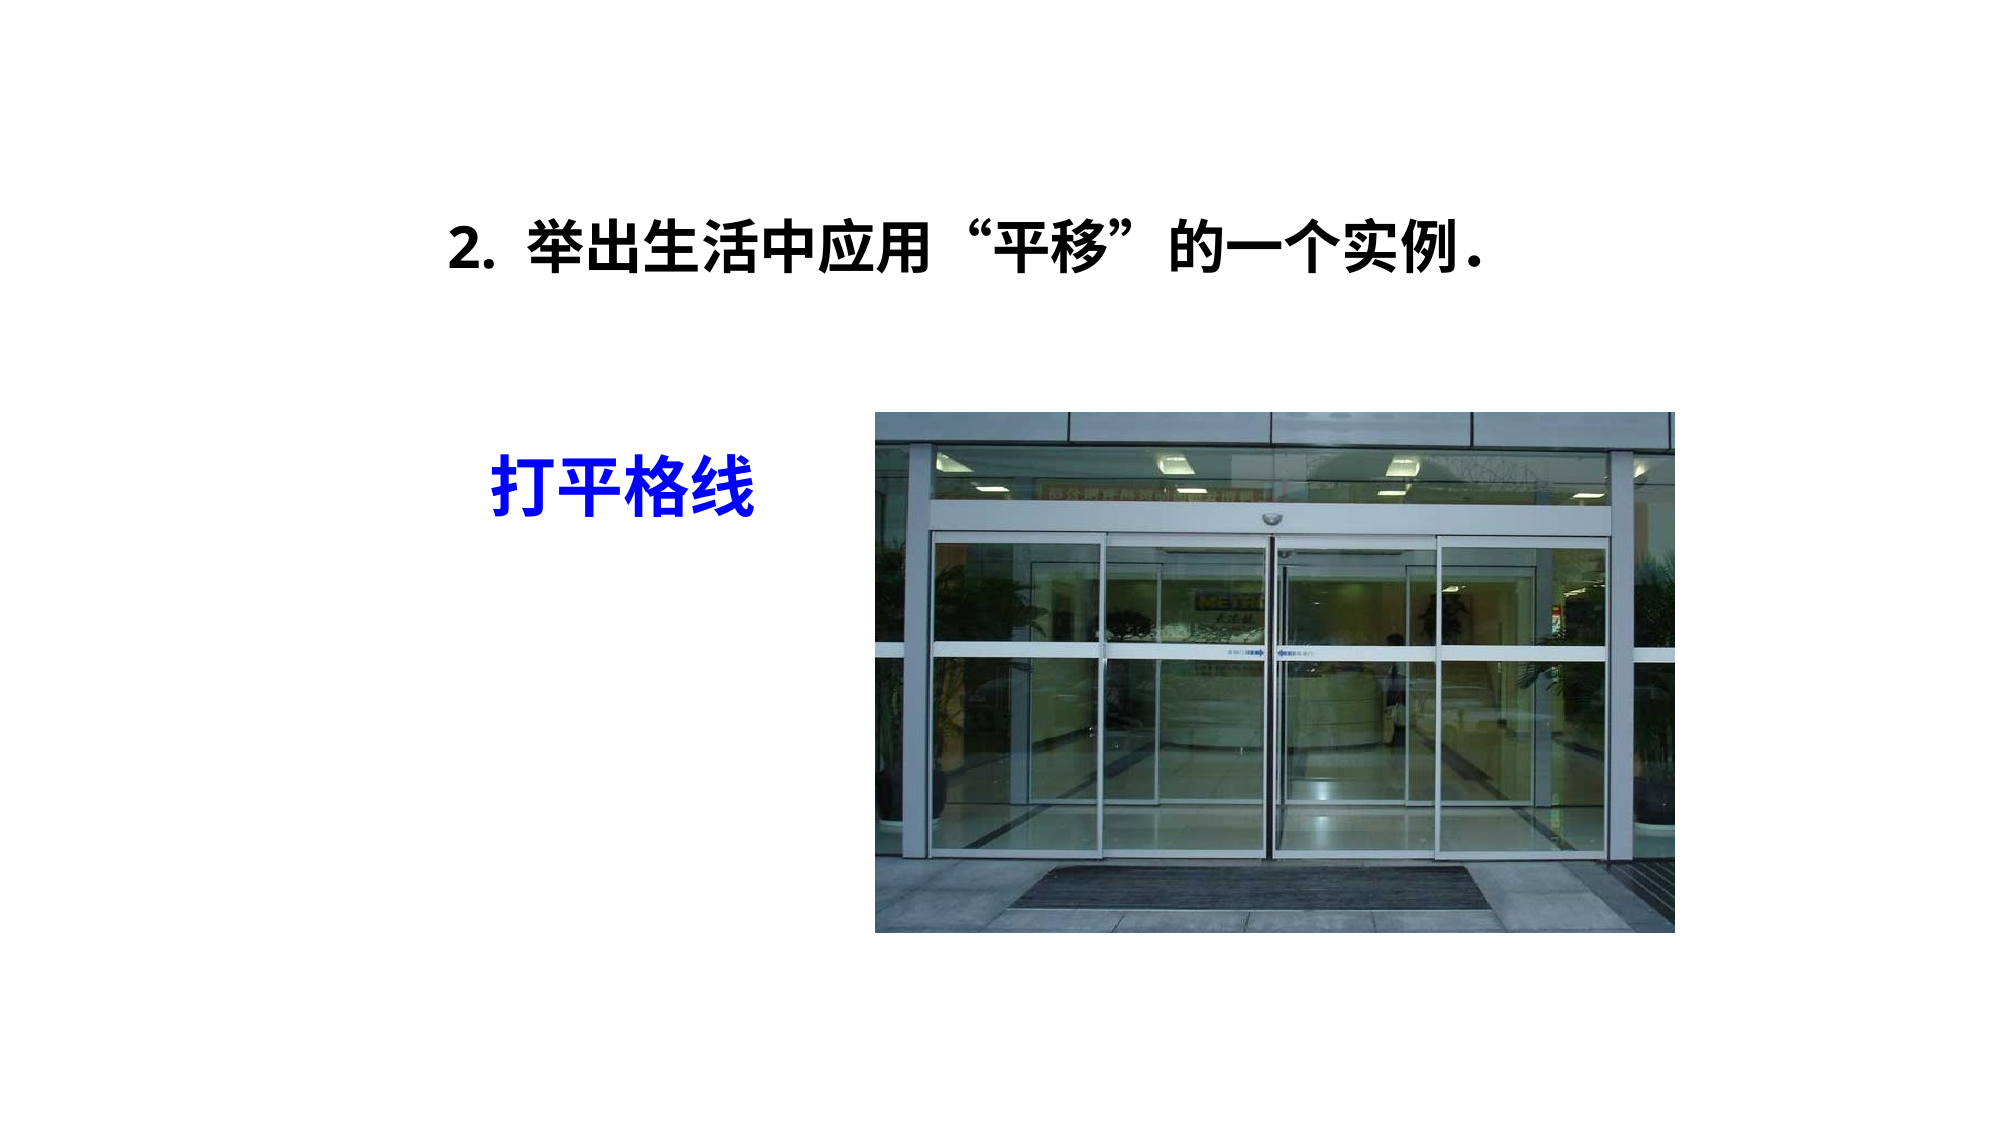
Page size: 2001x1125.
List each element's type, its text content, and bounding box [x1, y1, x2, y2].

text_box 打平格线 [474, 437, 800, 533]
text_box 2. 举出生活中应用“平移”的一个实例． [432, 202, 1567, 288]
picture [874, 412, 1676, 934]
